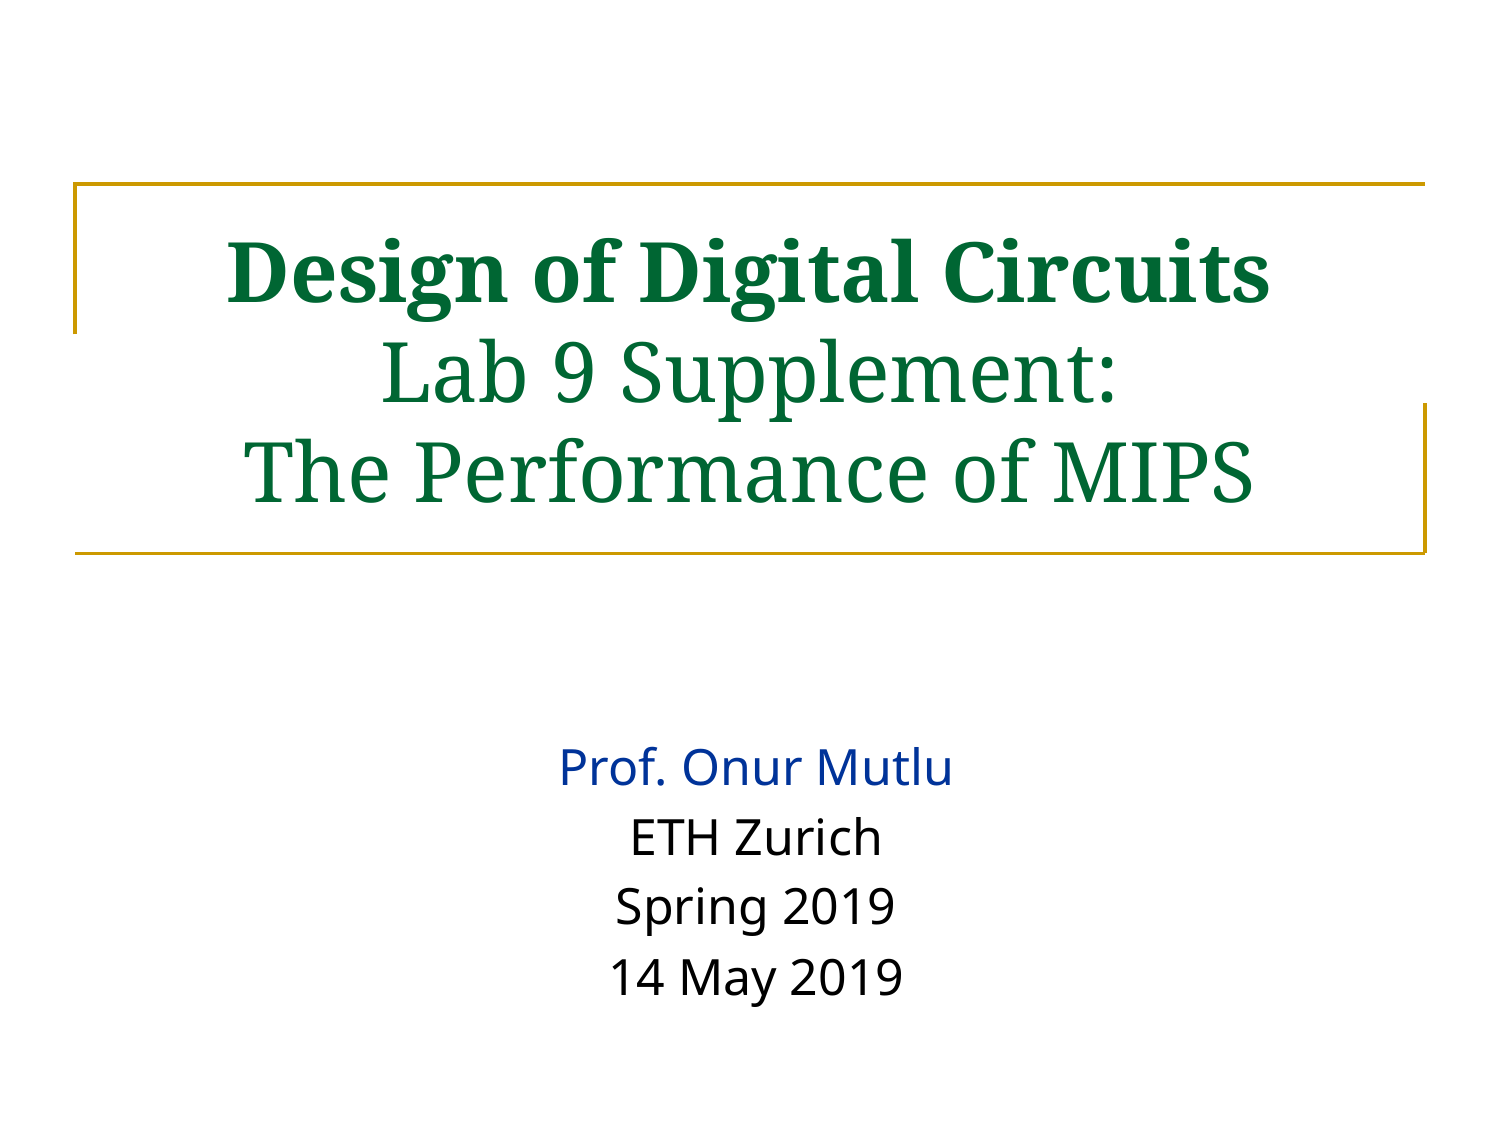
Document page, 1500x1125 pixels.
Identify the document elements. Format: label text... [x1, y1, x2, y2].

title Design of Digital Circuits Lab 9 Supplement: The Performance of MIPS [75, 187, 1425, 550]
subtitle Prof. Onur Mutlu ETH Zurich Spring 2019 14 May 2019 [112, 587, 1400, 1064]
